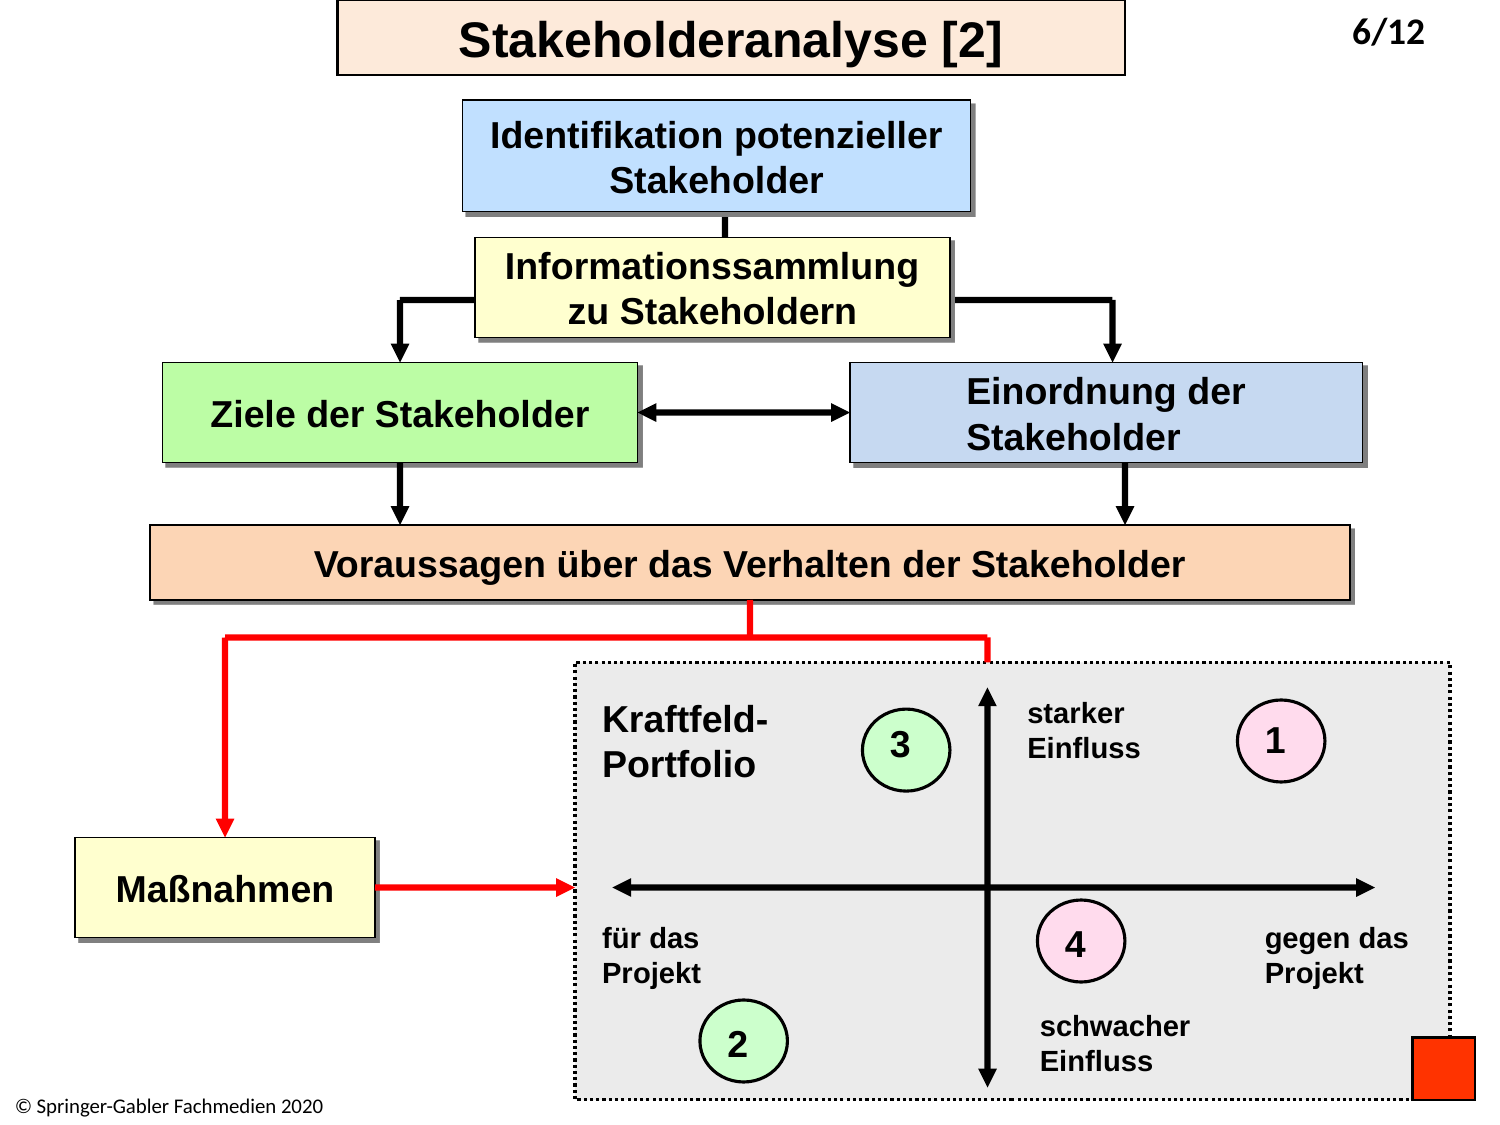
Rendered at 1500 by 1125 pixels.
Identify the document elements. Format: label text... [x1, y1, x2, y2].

text_box [575, 662, 1450, 1100]
text_box [218, 637, 232, 837]
text_box [1106, 301, 1119, 363]
text_box [393, 462, 407, 526]
text_box [1118, 462, 1132, 526]
text_box 2 [712, 1012, 763, 1073]
text_box Informationssammlung zu Stakeholdern [474, 237, 950, 338]
text_box 1 [1250, 709, 1300, 769]
text_box [1412, 1037, 1475, 1100]
text_box [612, 881, 987, 894]
text_box [1237, 699, 1325, 783]
text_box [699, 999, 788, 1083]
text_box 4 [1050, 912, 1100, 973]
text_box [637, 406, 850, 419]
text_box für das Projekt [587, 912, 725, 998]
text_box Voraussagen über das Verhalten der Stakeholder [149, 524, 1350, 600]
text_box schwacher Einfluss [1025, 999, 1225, 1085]
text_box Einordnung der Stakeholder [849, 362, 1363, 463]
text_box [374, 881, 575, 894]
text_box 3 [875, 712, 925, 773]
text_box starker Einfluss [1012, 687, 1213, 773]
text_box [862, 713, 950, 792]
text_box [988, 881, 1375, 894]
text_box [981, 687, 994, 1088]
text_box Ziele der Stakeholder [162, 362, 638, 463]
text_box Stakeholderanalyse [2] [337, 0, 1125, 75]
text_box Maßnahmen [74, 837, 375, 938]
text_box Identifikation potenzieller Stakeholder [462, 99, 971, 212]
text_box [1037, 900, 1125, 983]
text_box Kraftfeld-Portfolio [587, 687, 798, 793]
text_box gegen das Projekt [1250, 912, 1450, 998]
text_box [393, 301, 407, 363]
